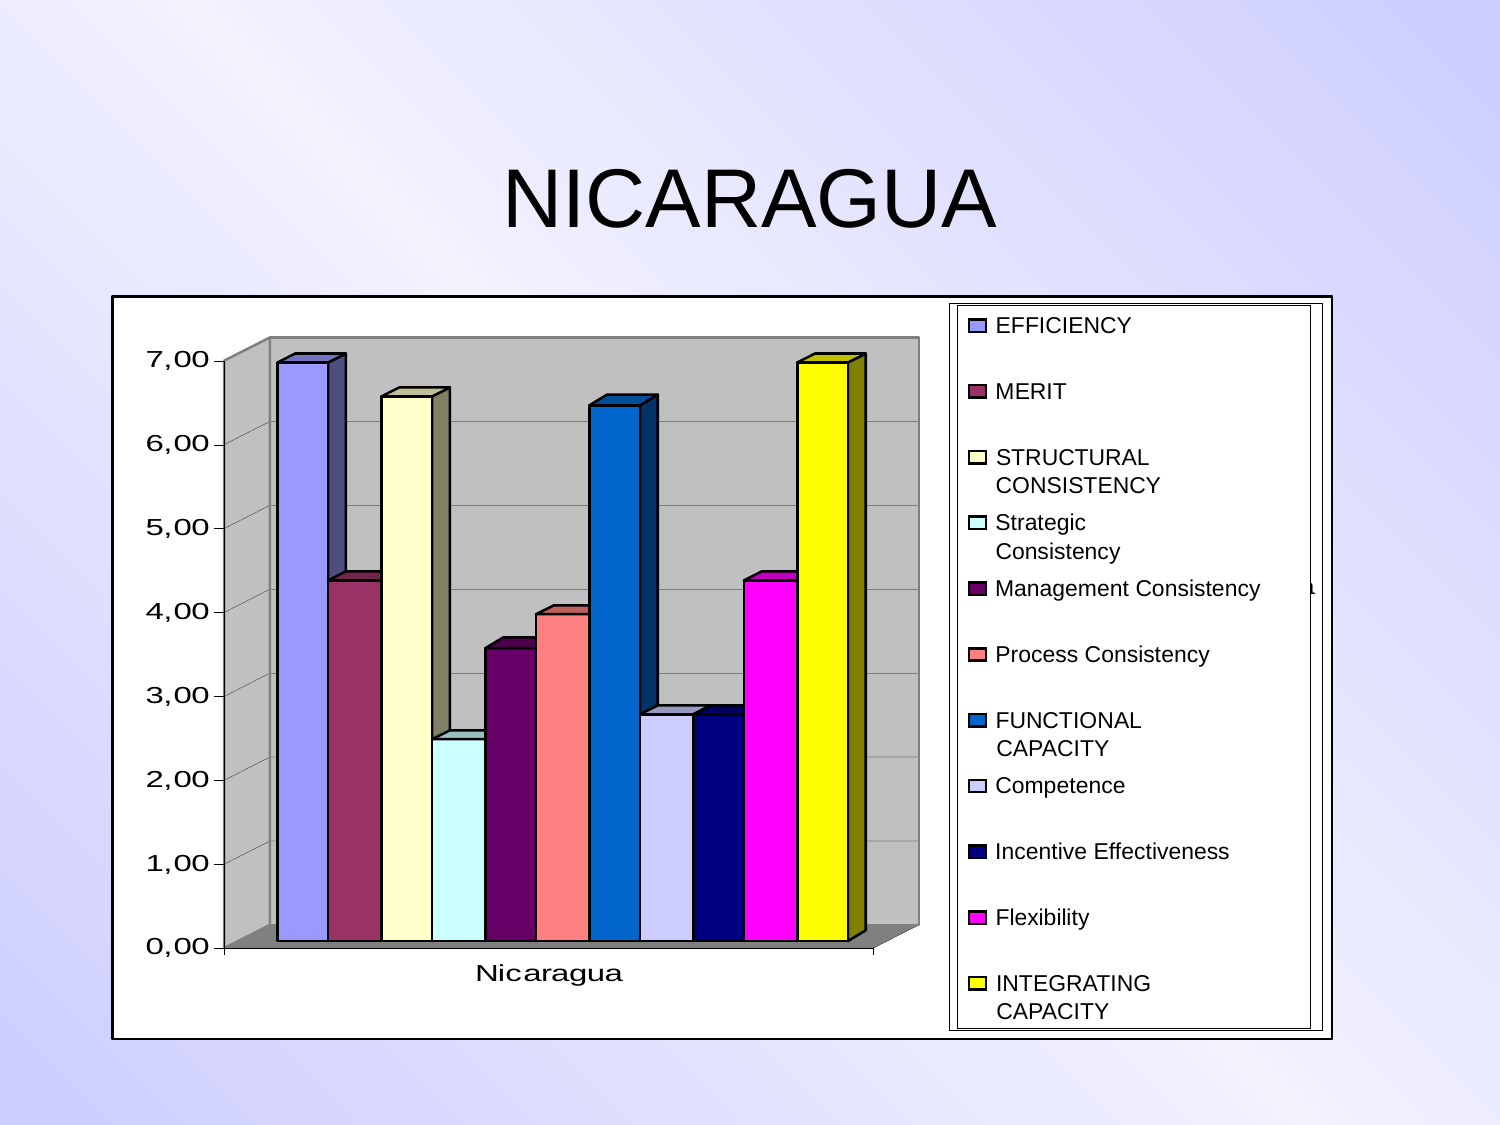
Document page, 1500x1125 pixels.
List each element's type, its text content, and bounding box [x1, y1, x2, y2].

title NICARAGUA [112, 99, 1388, 288]
picture [99, 287, 1351, 1051]
